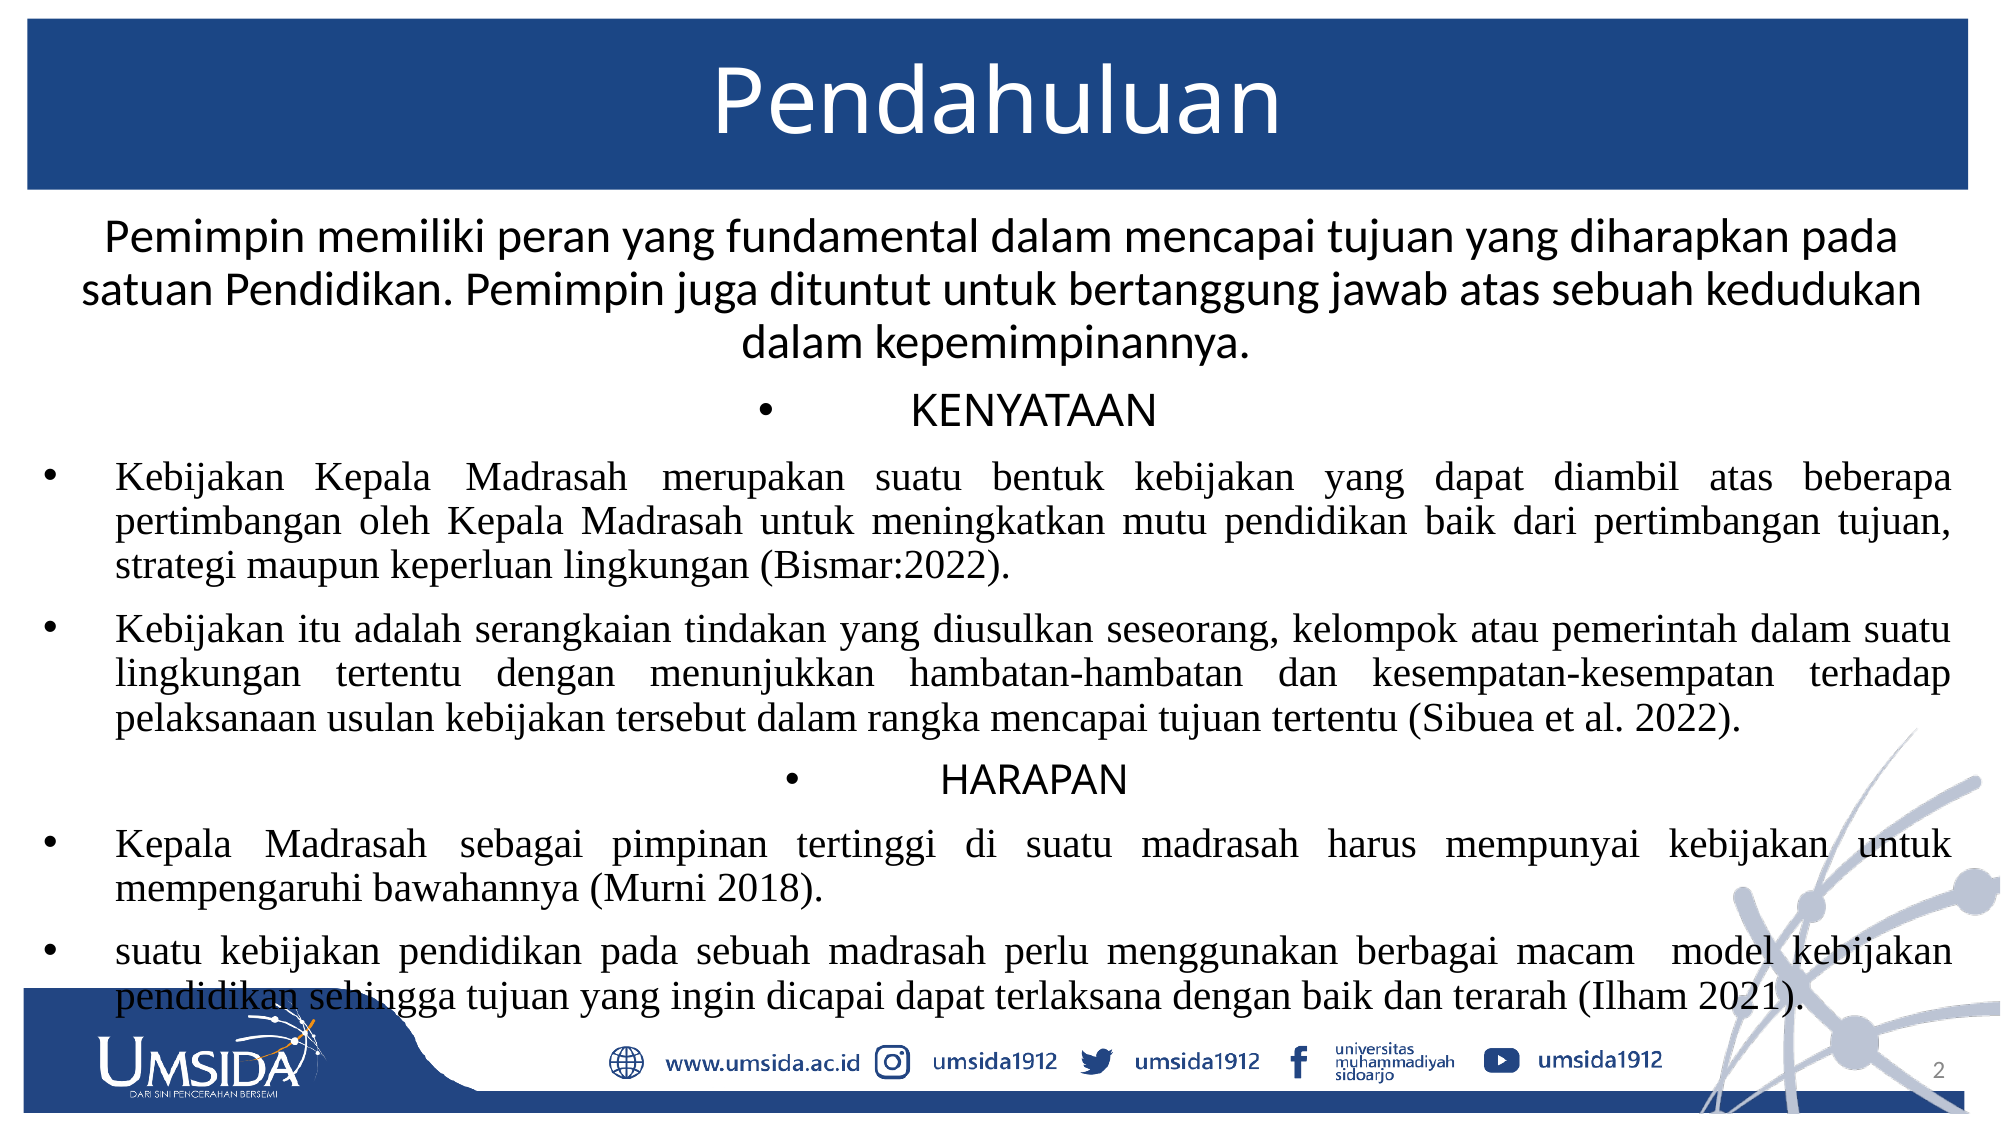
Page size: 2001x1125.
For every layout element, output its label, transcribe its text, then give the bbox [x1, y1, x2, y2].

list Pemimpin memiliki peran yang fundamental dalam mencapai tujuan yang diharapkan pada satuan Pendidikan. Pemimpin juga dituntut untuk bertanggung jawab atas sebuah kedudukan dalam kepemimpinannya. KENYATAAN Kebijakan Kepala Madrasah merupakan suatu bentuk kebijakan yang dapat diambil atas beberapa pertimbangan oleh Kepala Madrasah untuk meningkatkan mutu pendidikan baik dari pertimbangan tujuan, strategi maupun keperluan lingkungan (Bismar:2022). Kebijakan itu adalah serangkaian tindakan yang diusulkan seseorang, kelompok atau pemerintah dalam suatu lingkungan tertentu dengan menunjukkan hambatan-hambatan dan kesempatan-kesempatan terhadap pelaksanaan usulan kebijakan tersebut dalam rangka mencapai tujuan tertentu (Sibuea et al. 2022). HARAPAN Kepala Madrasah sebagai pimpinan tertinggi di suatu madrasah harus mempunyai kebijakan untuk mempengaruhi bawahannya (Murni 2018). suatu kebijakan pendidikan pada sebuah madrasah perlu menggunakan berbagai macam model kebijakan pendidikan sehingga tujuan yang ingin dicapai dapat terlaksana dengan baik dan terarah (Ilham 2021). [27, 203, 1969, 1039]
picture [23, 51, 2001, 1114]
title Pendahuluan [27, 18, 1969, 190]
